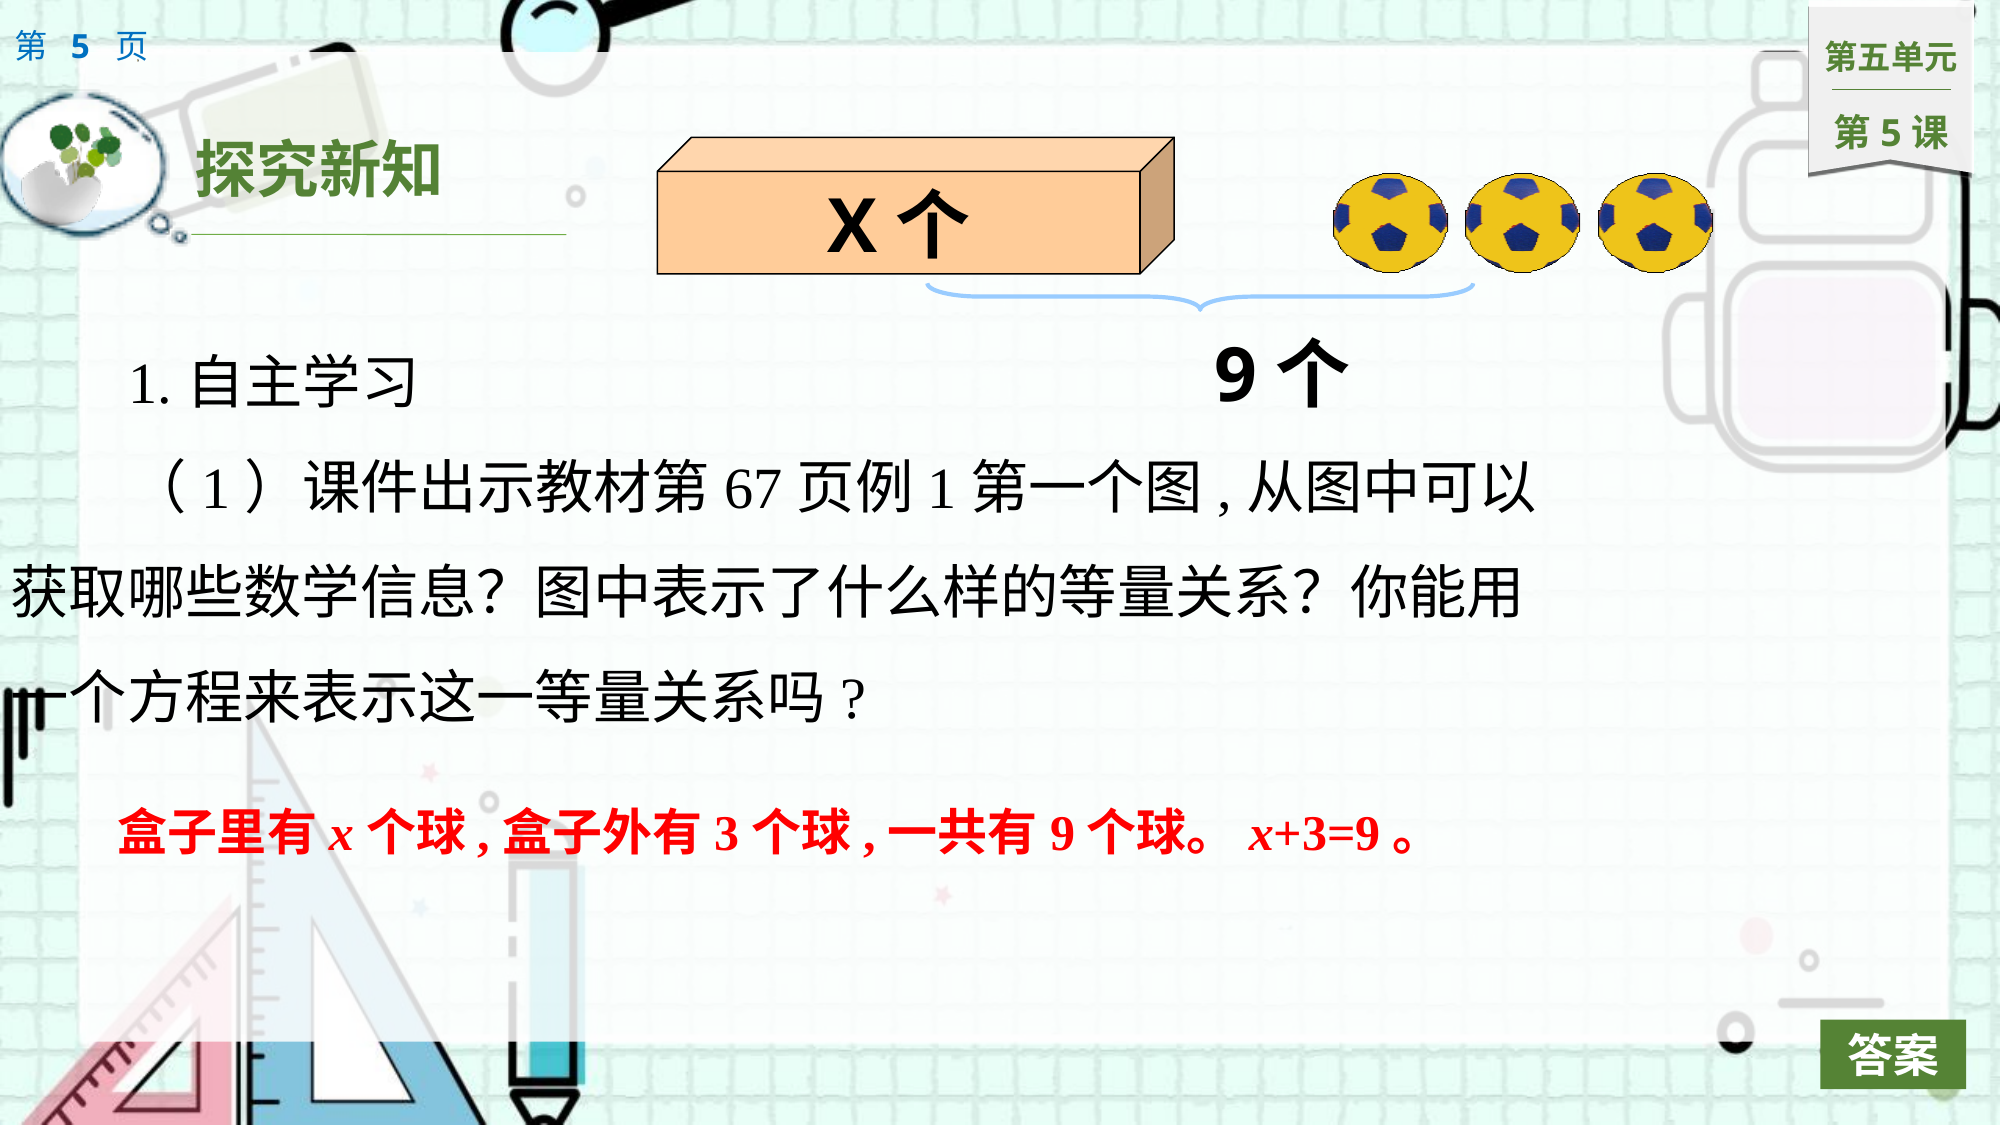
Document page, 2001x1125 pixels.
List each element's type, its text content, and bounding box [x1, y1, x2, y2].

text_box [0, 0, 2000, 75]
picture [1946, 169, 1971, 176]
list 盒子里有x个球,盒子外有3个球,一共有9个球。x+3=9。 [102, 763, 1662, 881]
picture [0, 75, 233, 302]
list 1.自主学习 （1）课件出示教材第67页例1第一个图,从图中可以获取哪些数学信息？图中表示了什么样的等量关系？你能用一个方程来表示这一等量关系吗? [0, 302, 1560, 1018]
text_box 答案 [1820, 1019, 1967, 1090]
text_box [657, 137, 1718, 426]
picture [0, 75, 2000, 1125]
